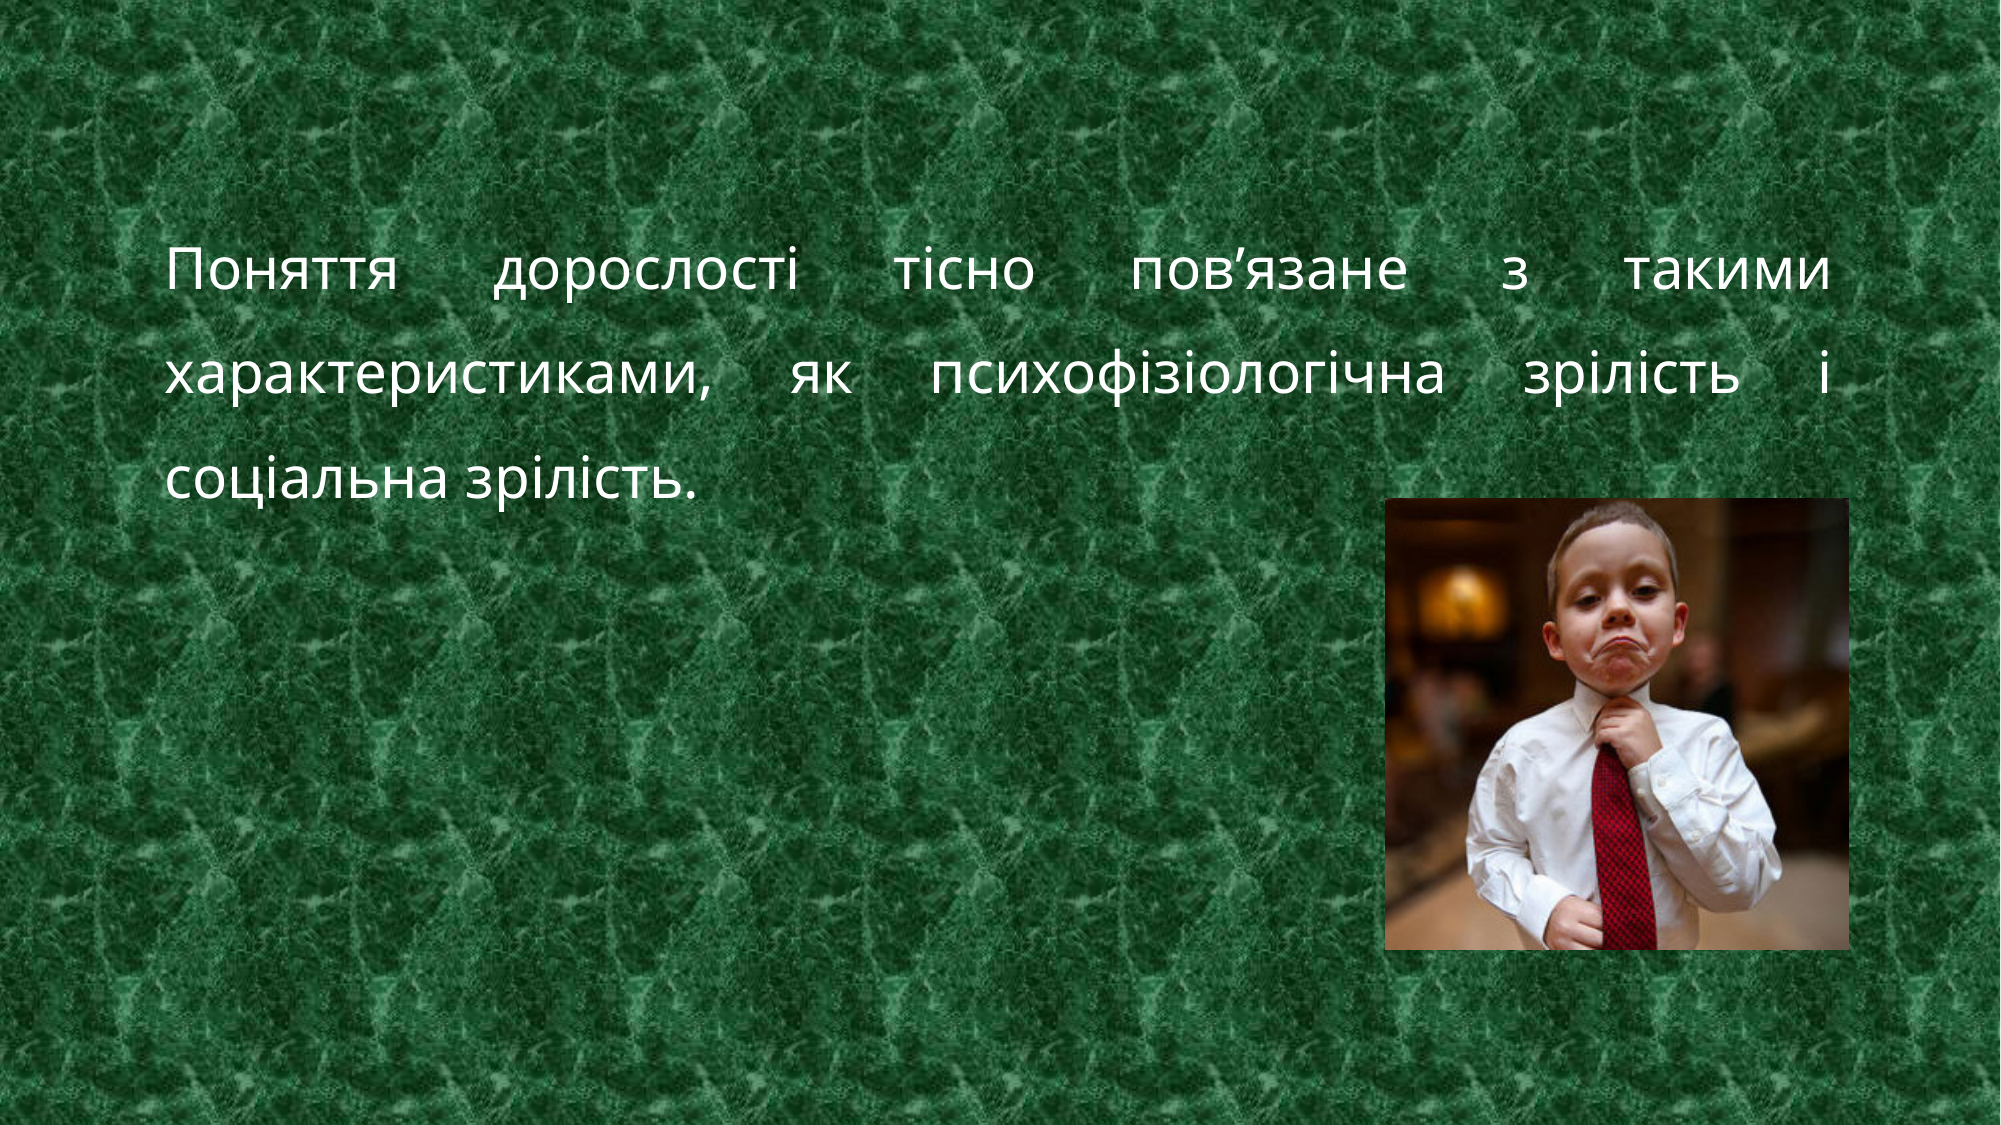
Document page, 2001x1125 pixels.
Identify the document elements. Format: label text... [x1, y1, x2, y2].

picture [0, 0, 2001, 1125]
list Поняття дорослості тісно пов’язане з такими характеристиками, як психофізіологічна зрілість і соціальна зрілість. [149, 188, 1849, 950]
